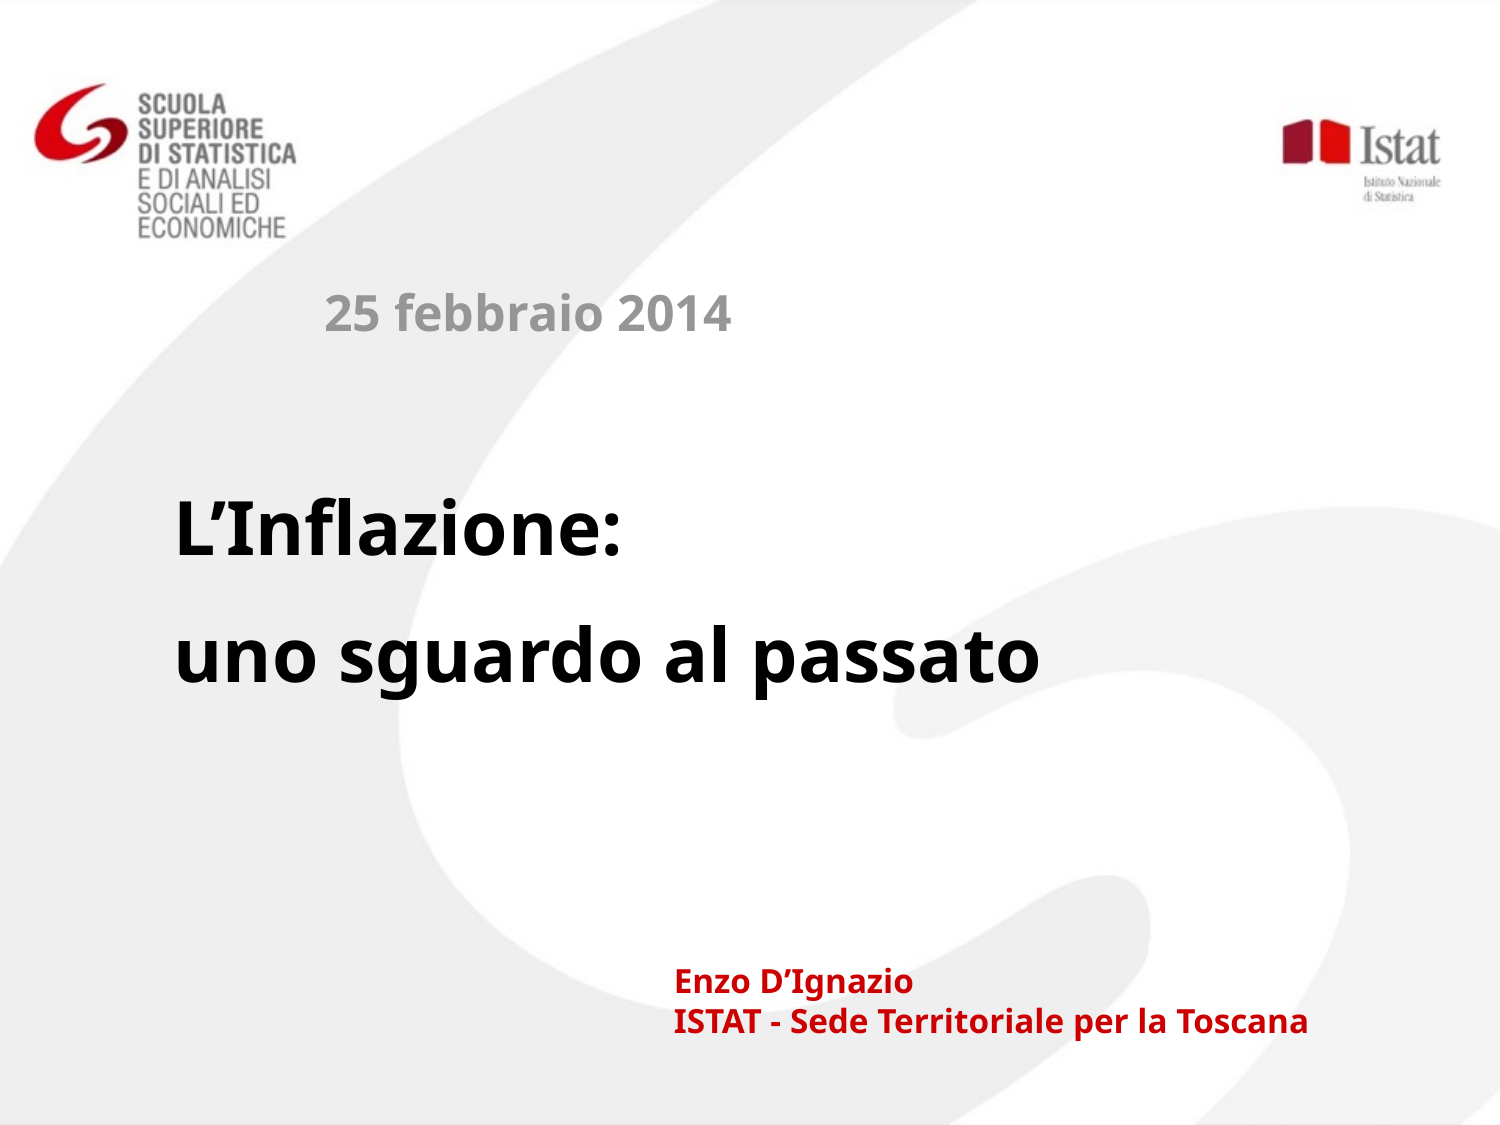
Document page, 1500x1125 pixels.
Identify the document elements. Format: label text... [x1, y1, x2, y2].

text_box Enzo D’Ignazio ISTAT - Sede Territoriale per la Toscana [659, 953, 1471, 1048]
picture [0, 0, 1500, 1125]
text_box L’Inflazione: uno sguardo al passato [159, 472, 1412, 706]
text_box 25 febbraio 2014 [309, 273, 1443, 349]
